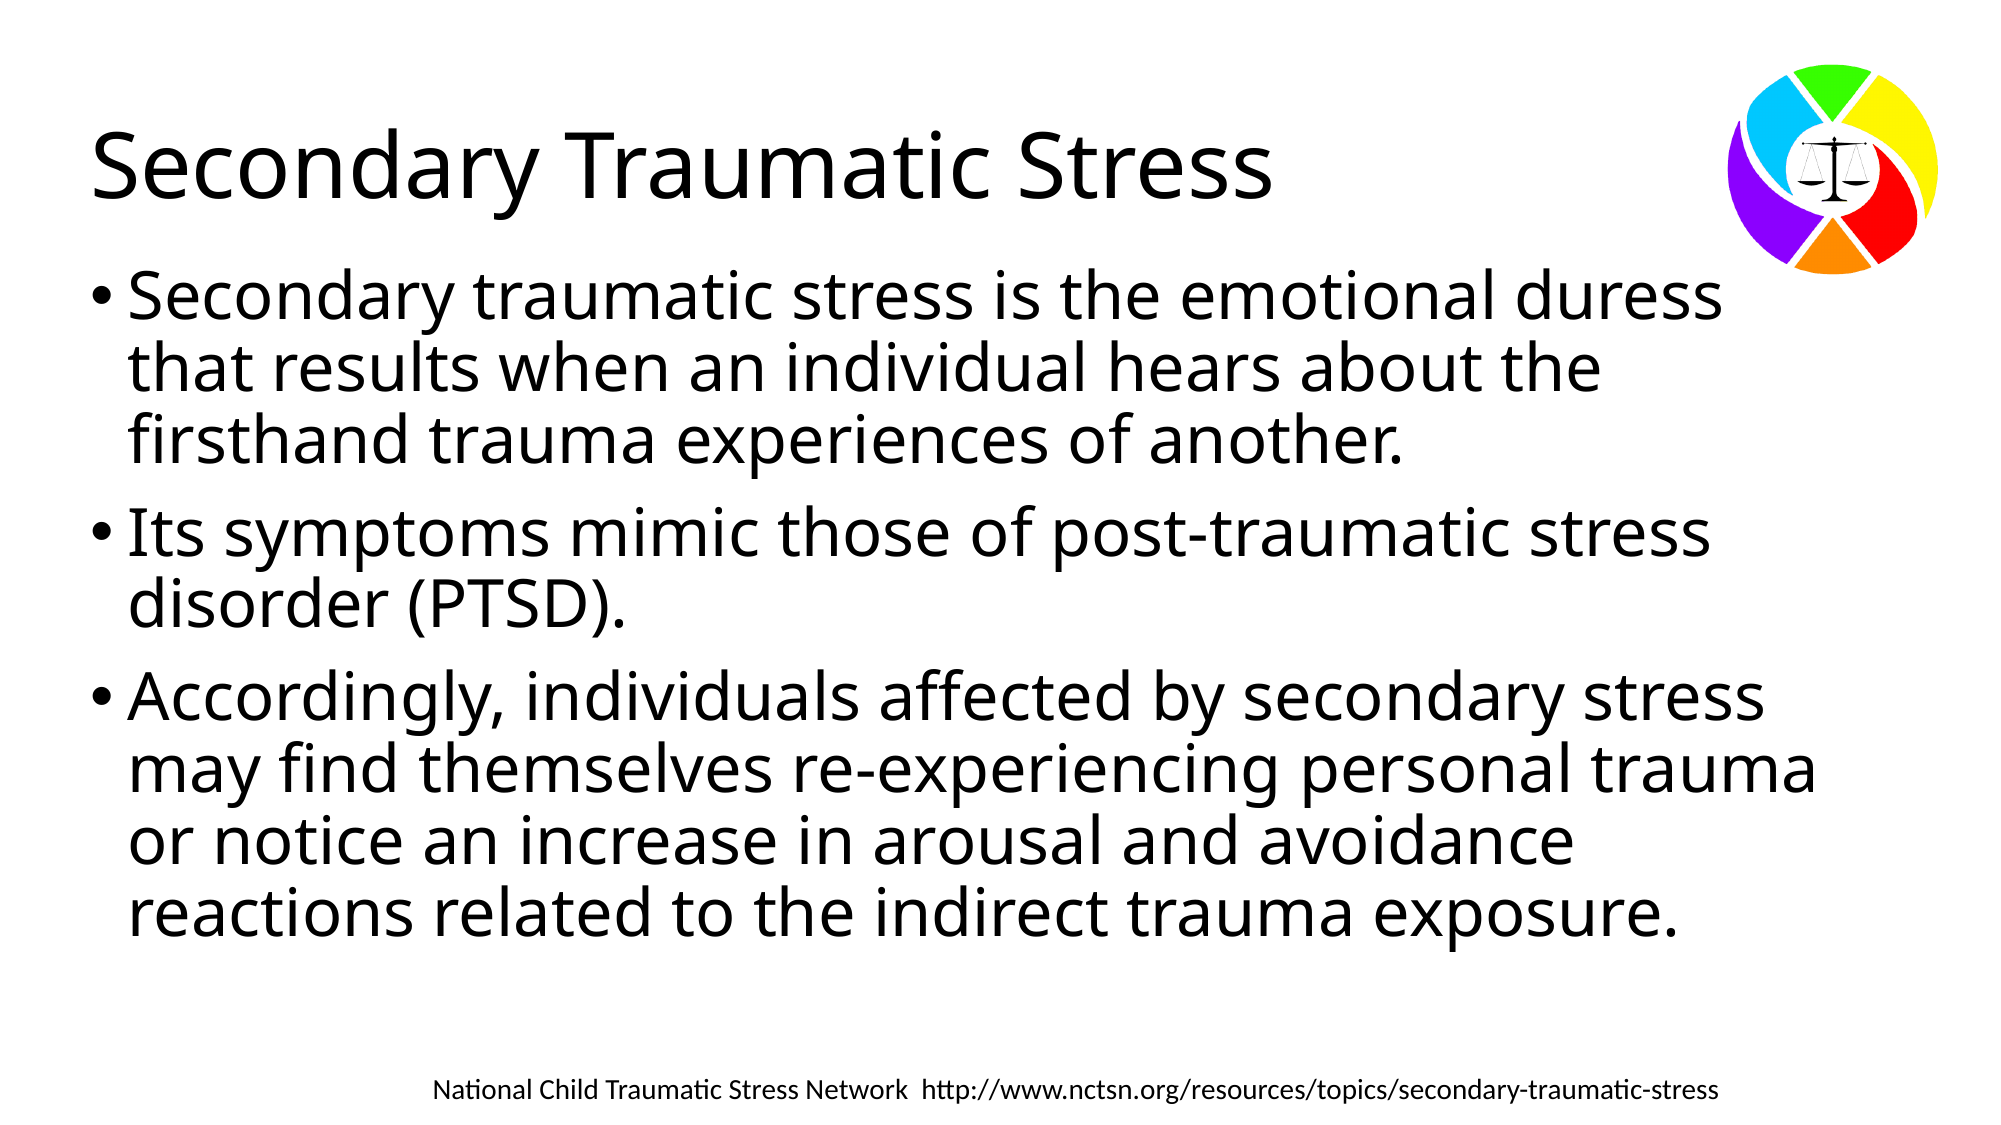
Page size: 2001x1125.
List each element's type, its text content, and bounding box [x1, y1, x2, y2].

list Secondary traumatic stress is the emotional duress that results when an individual hears about the firsthand trauma experiences of another. Its symptoms mimic those of post-traumatic stress disorder (PTSD). Accordingly, individuals affected by secondary stress may find themselves re-experiencing personal trauma or notice an increase in arousal and avoidance reactions related to the indirect trauma exposure. [75, 254, 1859, 993]
title Secondary Traumatic Stress [75, 59, 1675, 254]
text_box National Child Traumatic Stress Network http://www.nctsn.org/resources/topics/secondary-traumatic-stress [417, 1062, 1756, 1113]
picture [1694, 29, 1973, 308]
